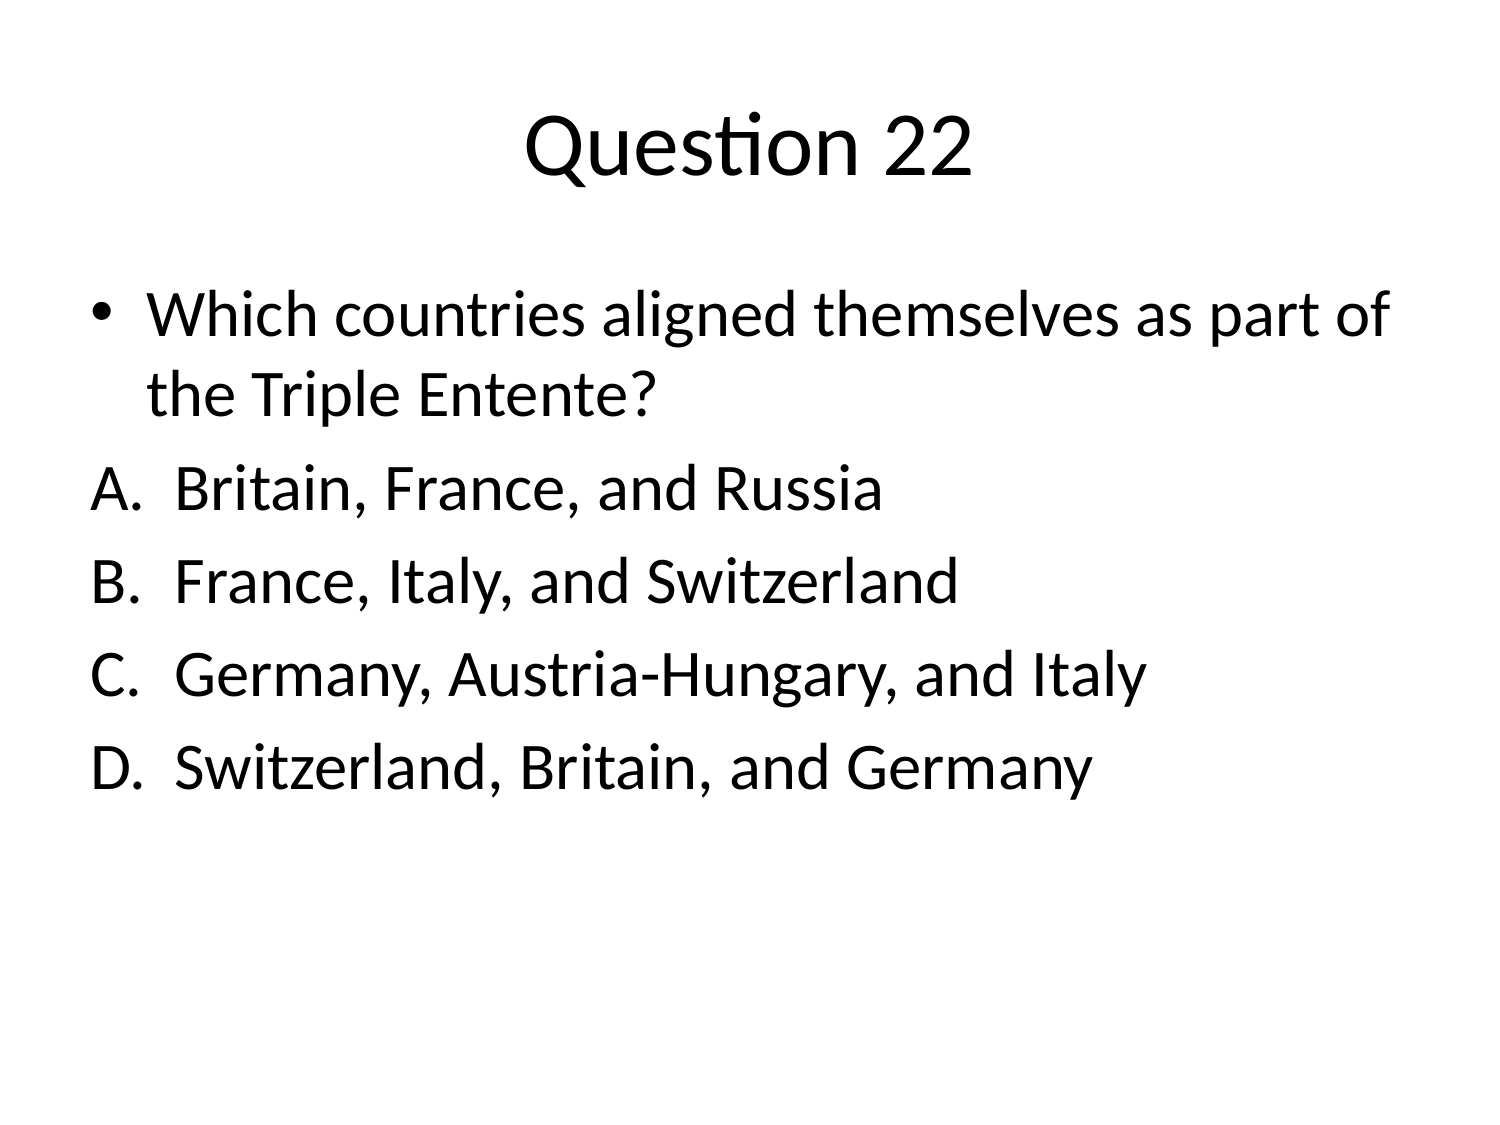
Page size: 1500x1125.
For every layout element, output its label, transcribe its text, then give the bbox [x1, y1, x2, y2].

title Question 22 [75, 45, 1425, 233]
list Which countries aligned themselves as part of the Triple Entente? Britain, France, and Russia France, Italy, and Switzerland Germany, Austria-Hungary, and Italy Switzerland, Britain, and Germany [75, 262, 1425, 1005]
